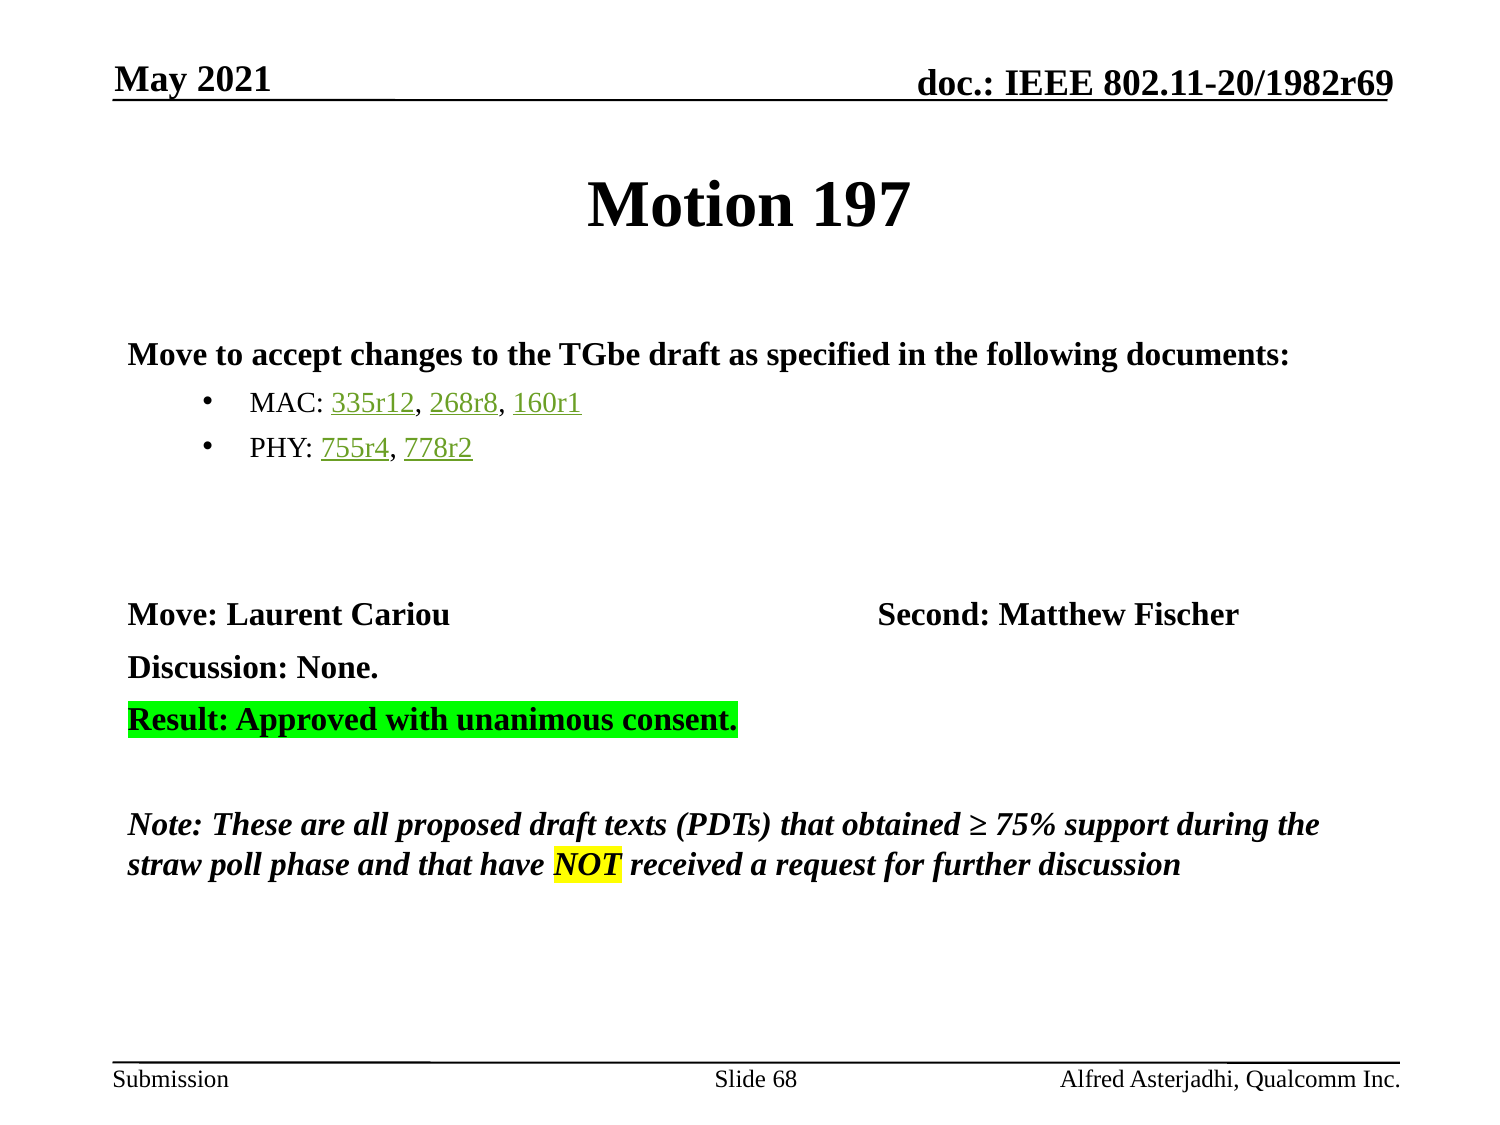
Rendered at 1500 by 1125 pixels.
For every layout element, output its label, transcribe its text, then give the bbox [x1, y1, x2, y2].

slide_number Slide 68 [712, 1061, 800, 1123]
footer Alfred Asterjadhi, Qualcomm Inc. [878, 1061, 1402, 1093]
title Motion 197 [112, 112, 1388, 288]
list Move to accept changes to the TGbe draft as specified in the following documents: MAC: 335r12, 268r8, 160r1 PHY: 755r4, 778r2 Move: Laurent Cariou Second: Matthew Fischer Discussion: None. Result: Approved with unanimous consent. Note: These are all proposed draft texts (PDTs) that obtained ≥ 75% support during the straw poll phase and that have NOT received a request for further discussion [112, 324, 1388, 1000]
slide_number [114, 54, 423, 100]
